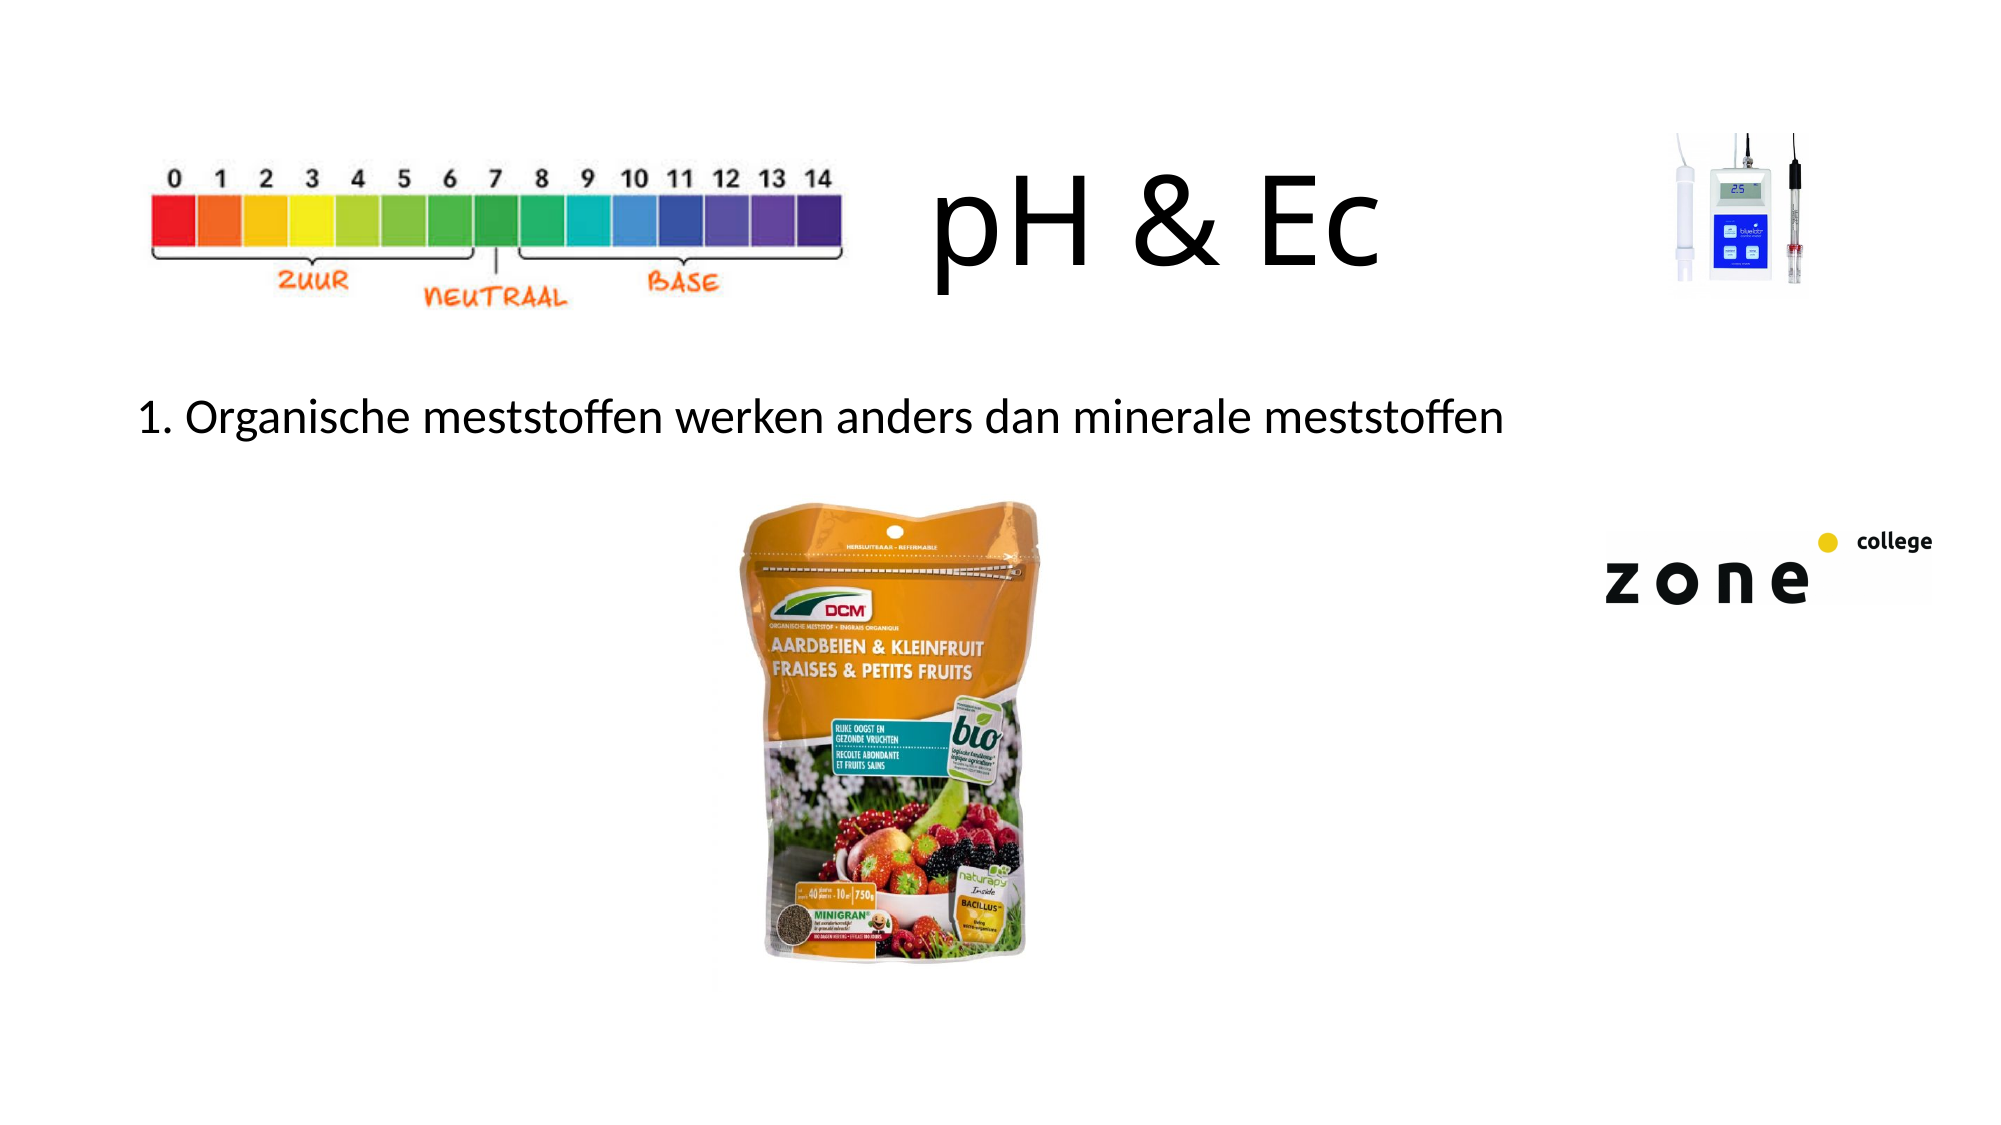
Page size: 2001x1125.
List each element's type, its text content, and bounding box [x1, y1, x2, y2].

picture [136, 147, 860, 318]
picture [1654, 133, 1821, 299]
text_box pH & Ec [912, 133, 1399, 298]
picture [1606, 531, 1932, 605]
text_box 1. Organische meststoffen werken anders dan minerale meststoffen [121, 375, 1738, 451]
picture [712, 471, 1069, 992]
